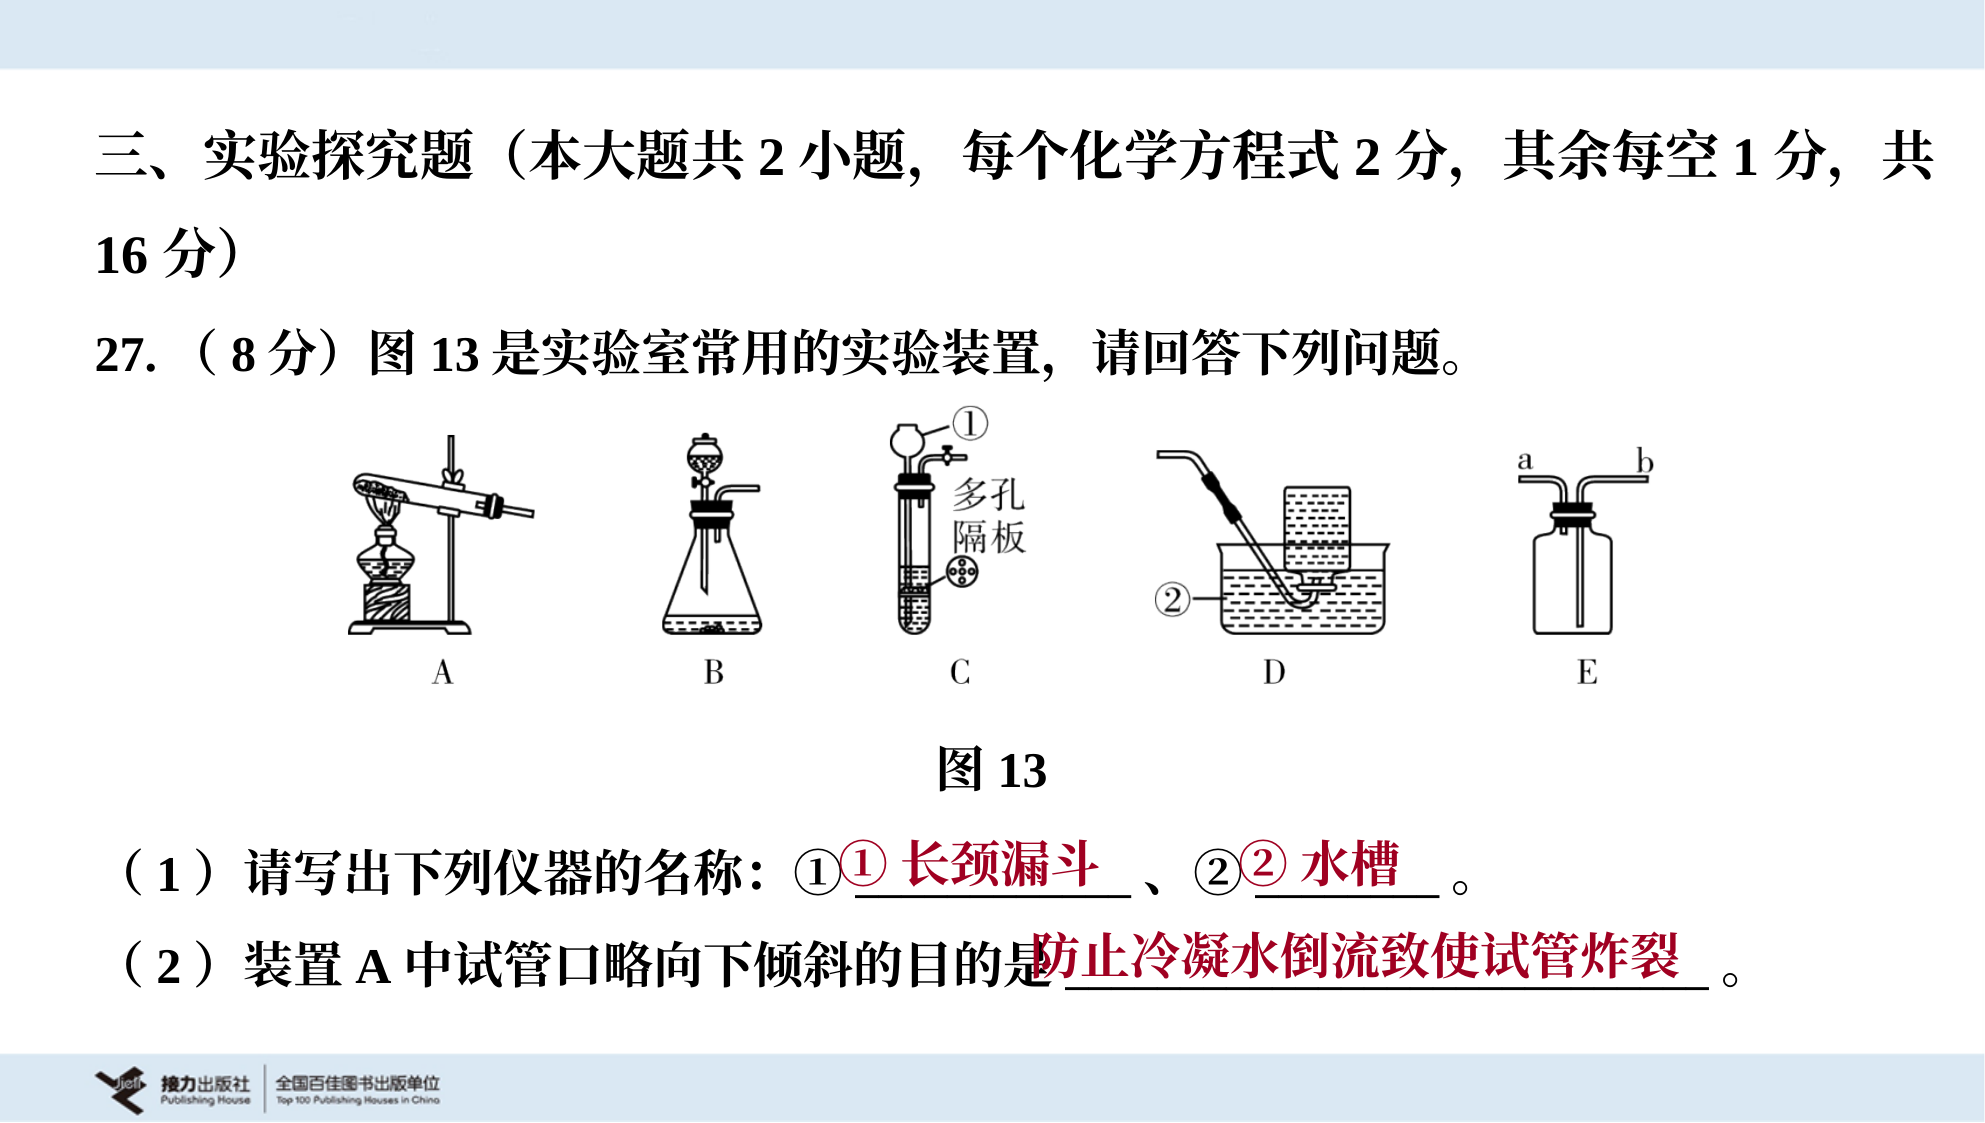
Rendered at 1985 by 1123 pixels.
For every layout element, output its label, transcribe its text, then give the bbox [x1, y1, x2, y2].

picture [0, 0, 1985, 1122]
text_box 图13 [935, 710, 1048, 805]
text_box ②水槽 [1226, 805, 1414, 893]
text_box 三、实验探究题（本大题共2小题，每个化学方程式2分，其余每空1分，共 16分） [94, 88, 1892, 293]
text_box 27.（8分）图13是实验室常用的实验装置，请回答下列问题。 [94, 293, 1892, 381]
text_box 防止冷凝水倒流致使试管炸裂 [1010, 896, 1701, 985]
text_box ①长颈漏斗 [825, 805, 1114, 893]
text_box （1）请写出下列仪器的名称：①____________、②________。 （2）装置A中试管口略向下倾斜的目的是____________________________。 [94, 809, 1892, 994]
